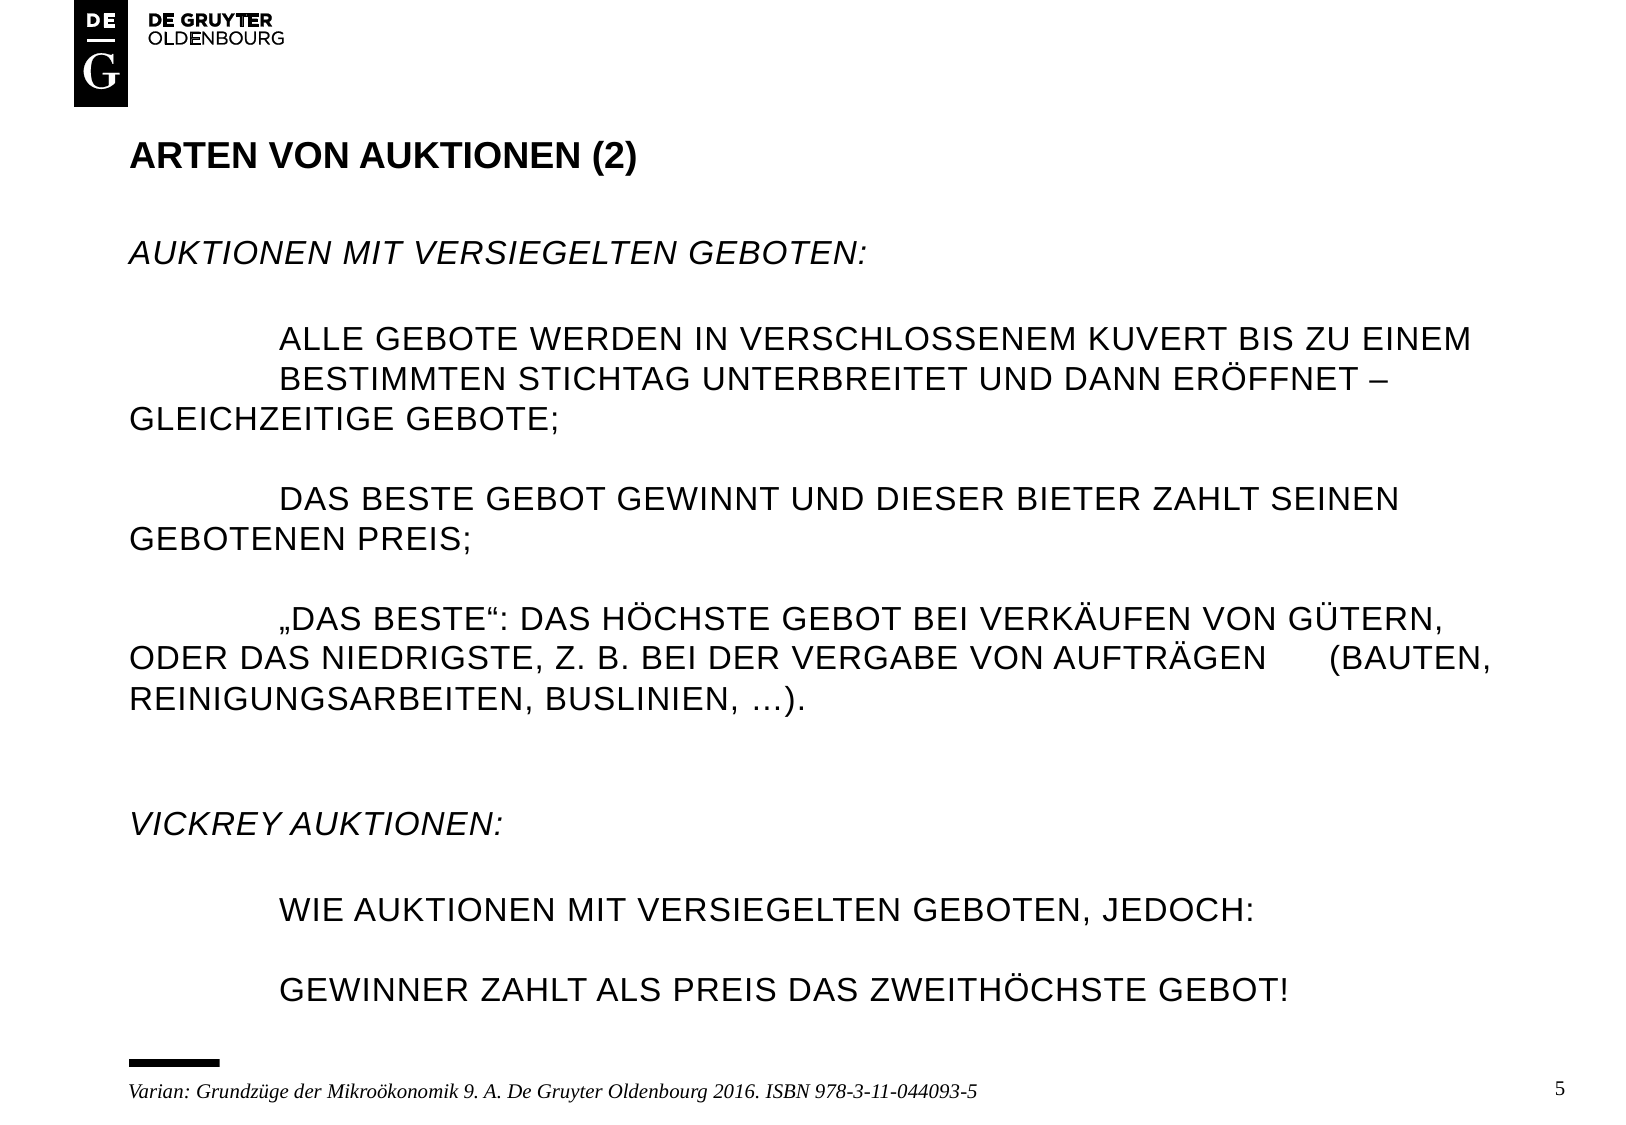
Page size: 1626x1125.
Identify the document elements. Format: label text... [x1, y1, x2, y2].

slide_number 5 [1554, 1074, 1614, 1104]
title Arten von auktionen (2) [129, 131, 1556, 186]
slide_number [128, 1077, 1539, 1108]
list Auktionen mit versiegelten geboten: alle gebote werden in verschlossenem kuvert bis zu einem bestimmten stichtag unterbreitet und dann eröffnet – gleichzeitige gebote; das beste gebot gewinnt und dieser bieter zahlt seinen gebotenen preis; „das beste“: das höchste gebot bei verkäufen von Gütern, oder das niedrigste, z. b. bei der vergabe von aufträgen (Bauten, Reinigungsarbeiten, Buslinien, …). Vickrey auktionen: wie auktionen mit versiegelten geboten, jedoch: gewinner zahlt als preis das zweithöchste gebot! [129, 191, 1556, 1018]
